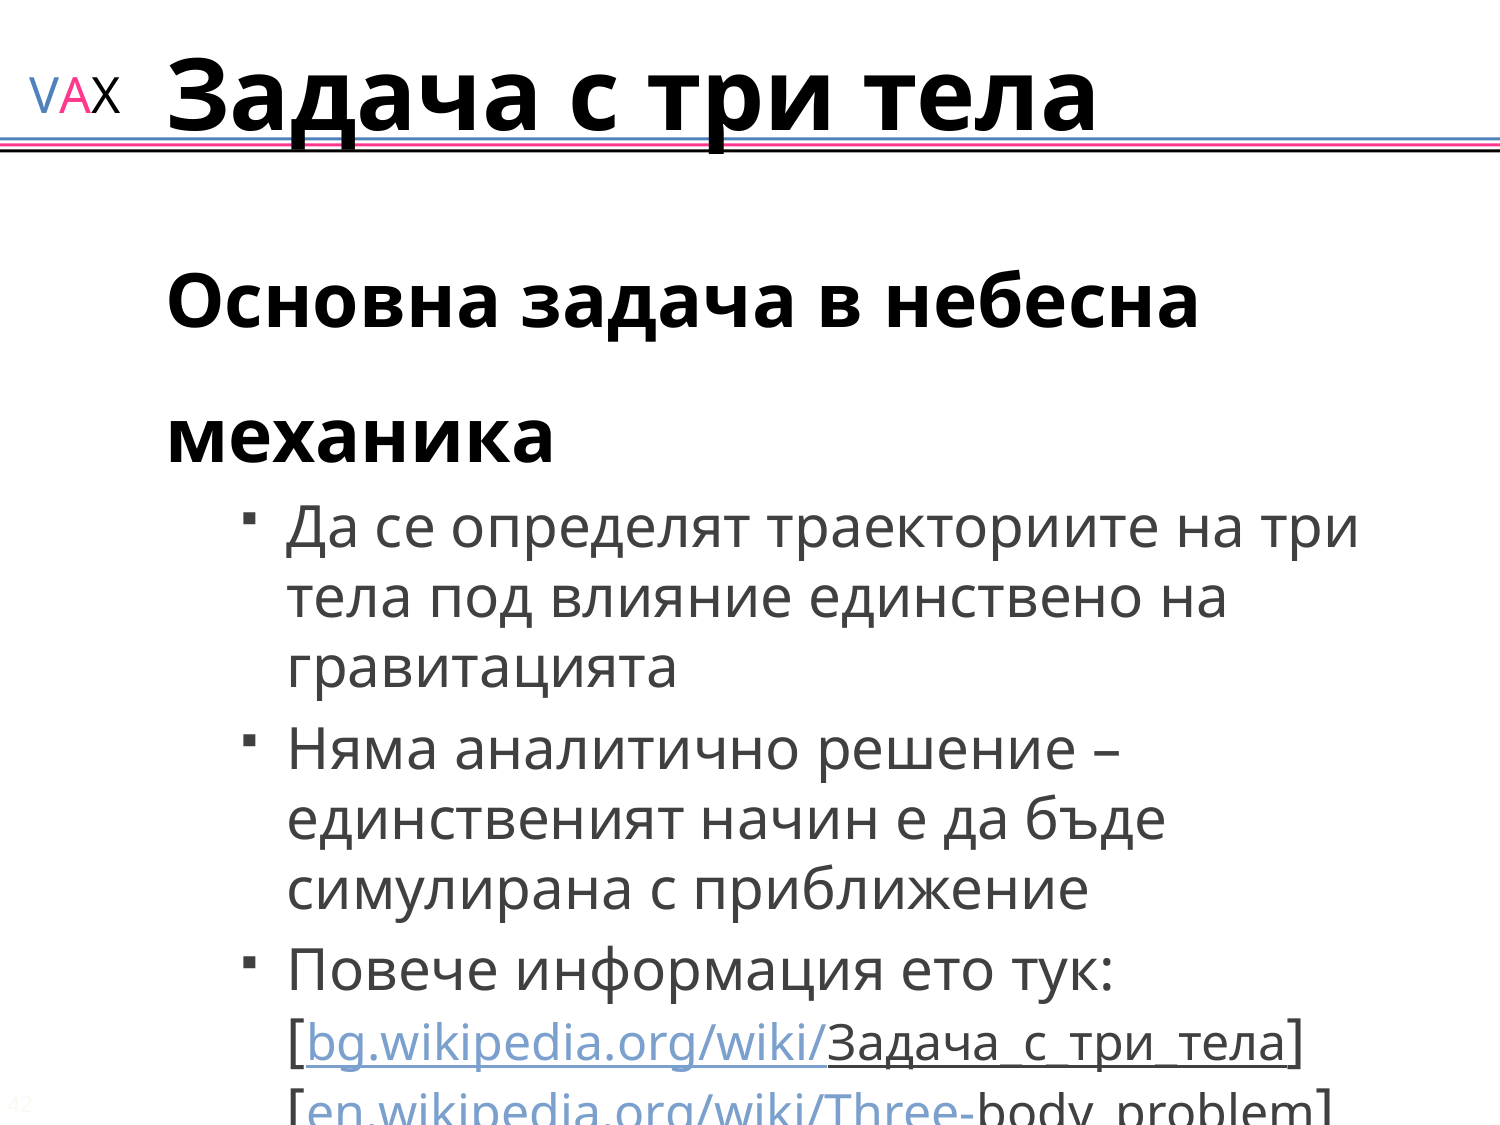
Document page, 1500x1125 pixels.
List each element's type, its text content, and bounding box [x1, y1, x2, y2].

title Задача с три тела [0, 37, 1500, 144]
list Основна задача в небесна механика Да се определят траекториите на три тела под влияние единствено на гравитацията Няма аналитично решение – единственият начин е да бъде симулирана с приближение Повече информация ето тук: [bg.wikipedia.org/wiki/Задача_с_три_тела] [en.wikipedia.org/wiki/Three-body_problem] [150, 200, 1488, 1113]
